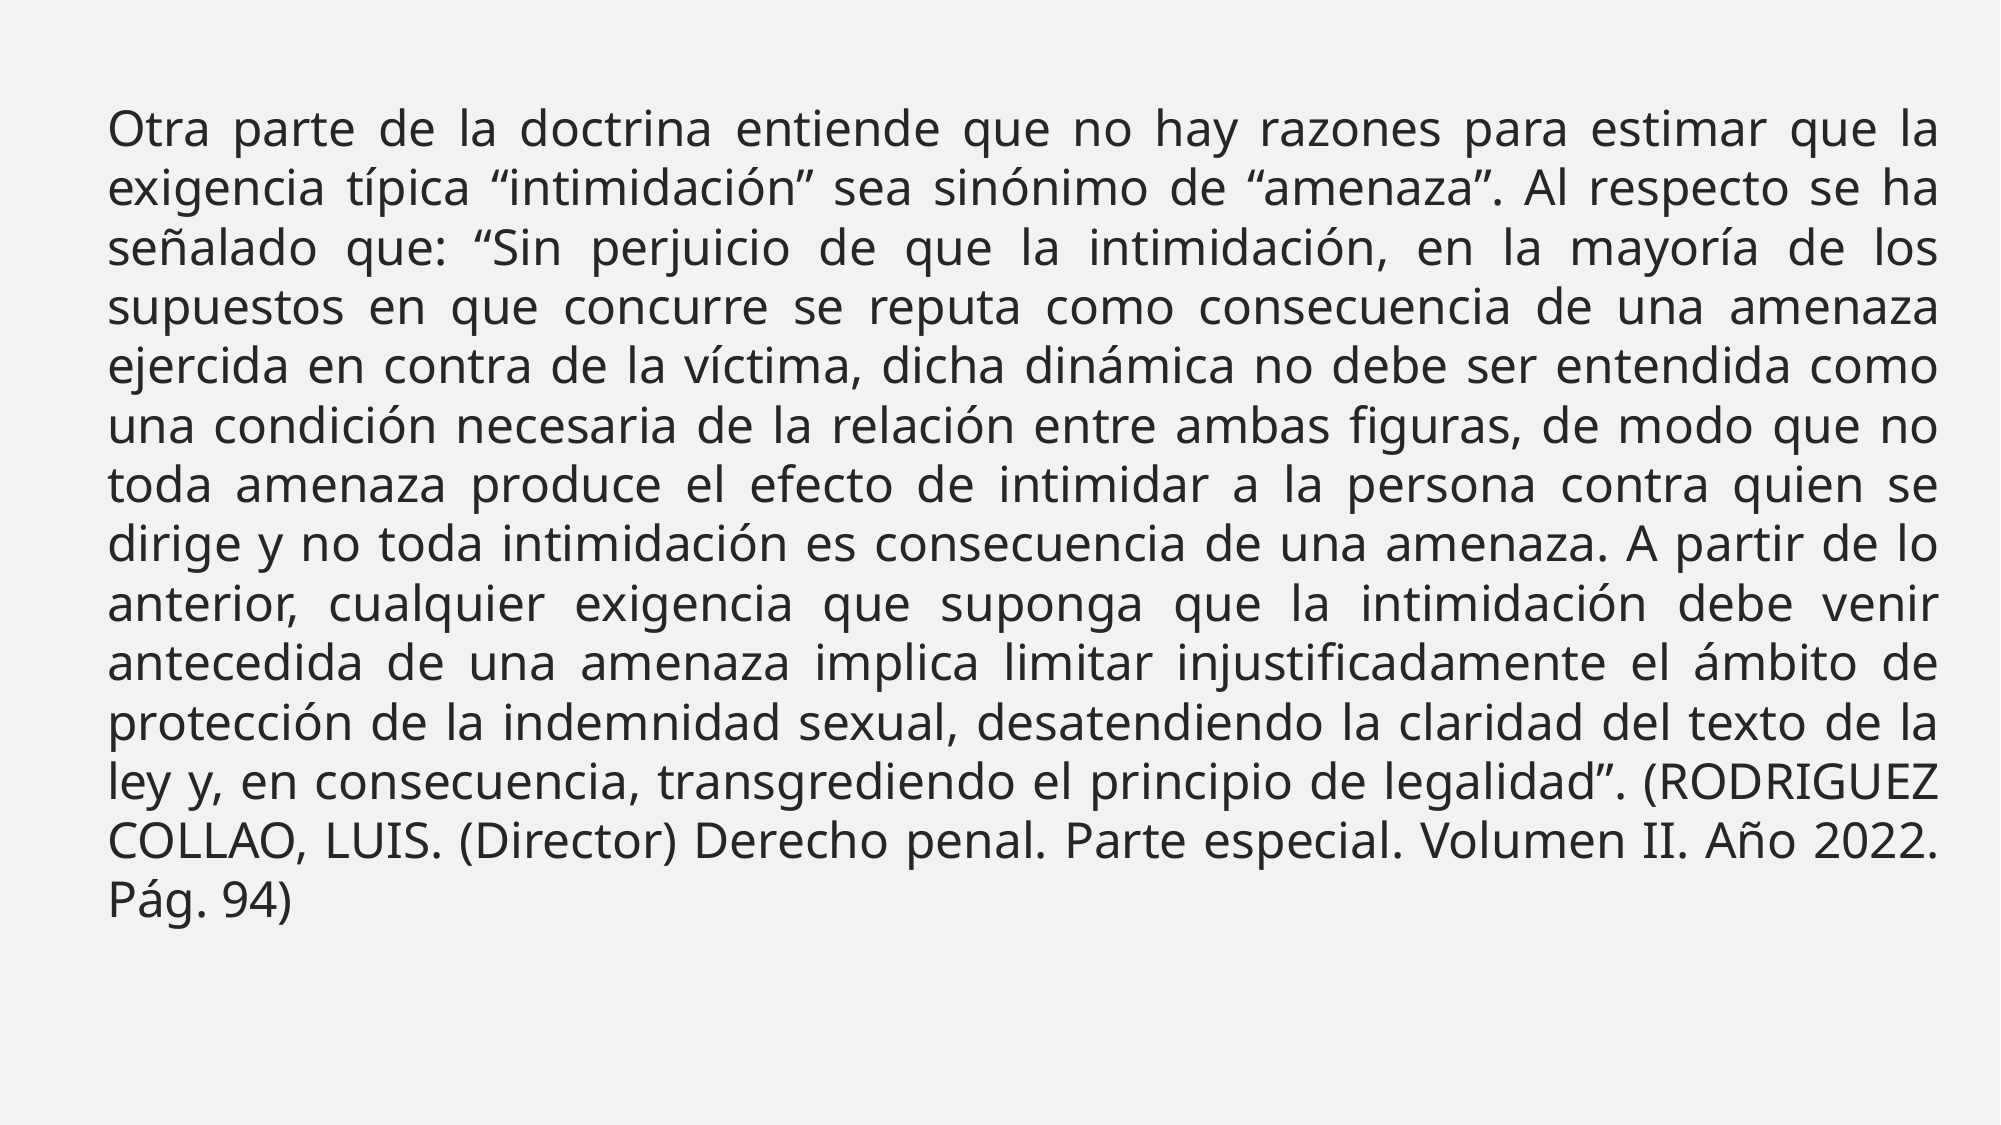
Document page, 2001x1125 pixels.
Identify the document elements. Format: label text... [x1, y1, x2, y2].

list Otra parte de la doctrina entiende que no hay razones para estimar que la exigencia típica “intimidación” sea sinónimo de “amenaza”. Al respecto se ha señalado que: “Sin perjuicio de que la intimidación, en la mayoría de los supuestos en que concurre se reputa como consecuencia de una amenaza ejercida en contra de la víctima, dicha dinámica no debe ser entendida como una condición necesaria de la relación entre ambas figuras, de modo que no toda amenaza produce el efecto de intimidar a la persona contra quien se dirige y no toda intimidación es consecuencia de una amenaza. A partir de lo anterior, cualquier exigencia que suponga que la intimidación debe venir antecedida de una amenaza implica limitar injustificadamente el ámbito de protección de la indemnidad sexual, desatendiendo la claridad del texto de la ley y, en consecuencia, transgrediendo el principio de legalidad”. (RODRIGUEZ COLLAO, LUIS. (Director) Derecho penal. Parte especial. Volumen II. Año 2022. Pág. 94) [92, 89, 1956, 942]
